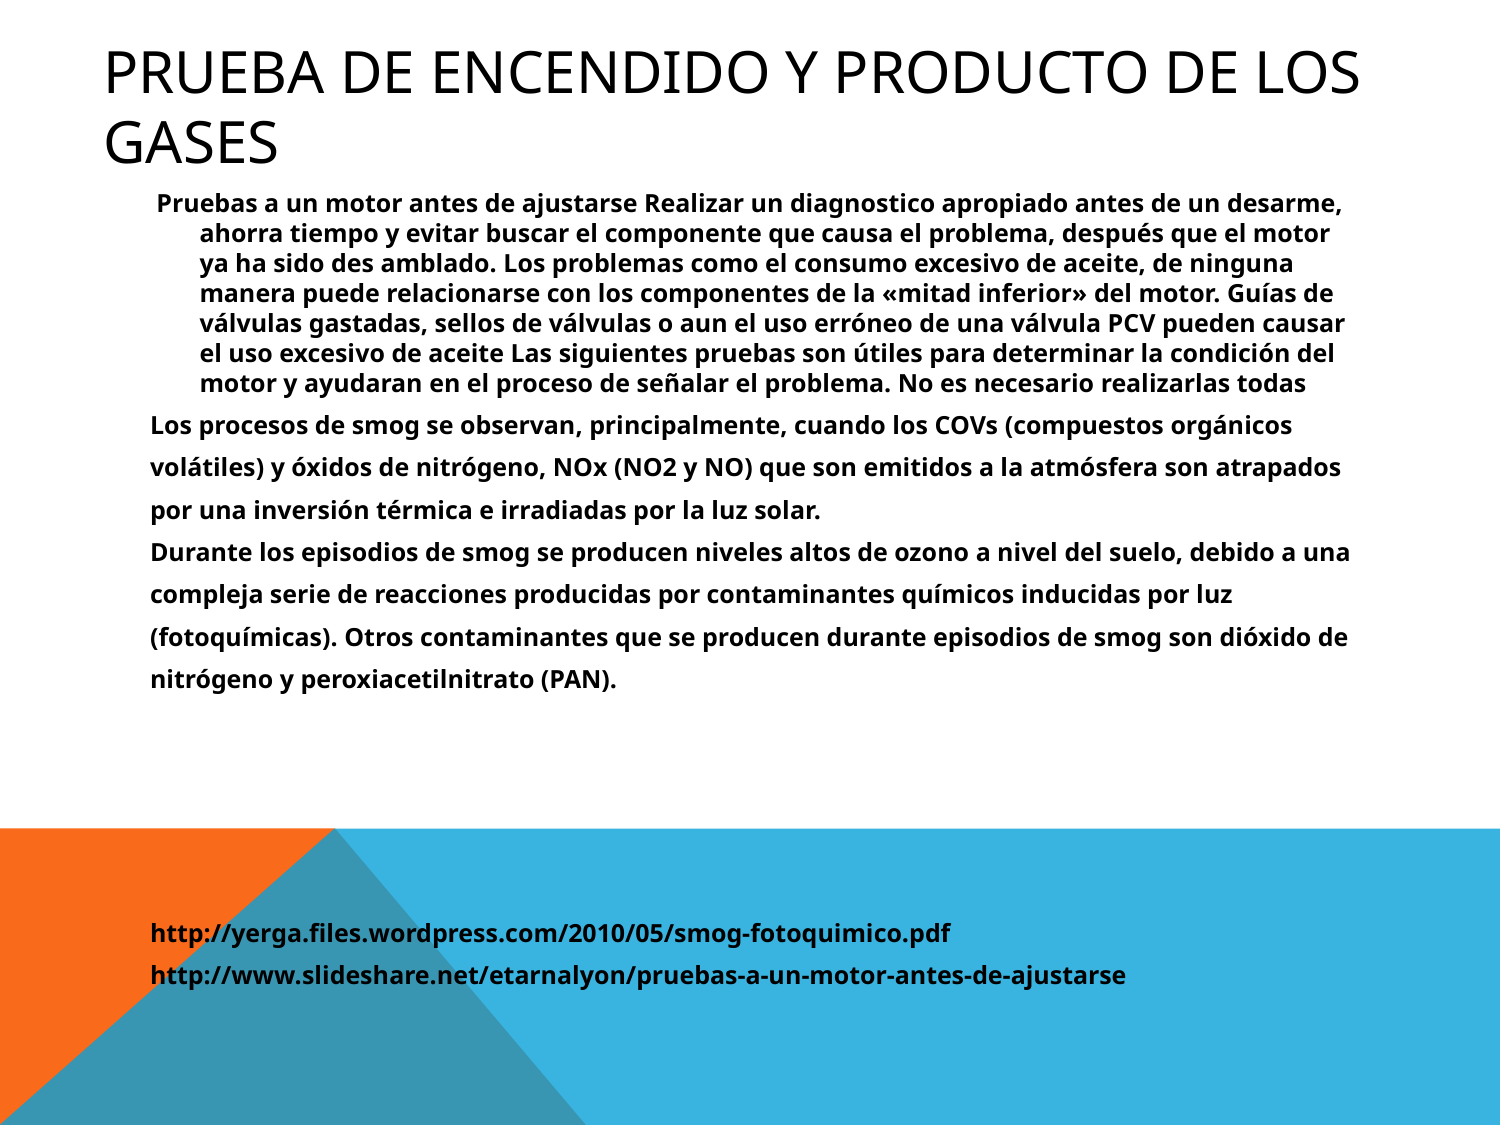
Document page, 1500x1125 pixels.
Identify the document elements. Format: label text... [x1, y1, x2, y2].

title Prueba de encendido y producto de los gases [88, 60, 1459, 150]
list Pruebas a un motor antes de ajustarse Realizar un diagnostico apropiado antes de un desarme, ahorra tiempo y evitar buscar el componente que causa el problema, después que el motor ya ha sido des amblado. Los problemas como el consumo excesivo de aceite, de ninguna manera puede relacionarse con los componentes de la «mitad inferior» del motor. Guías de válvulas gastadas, sellos de válvulas o aun el uso erróneo de una válvula PCV pueden causar el uso excesivo de aceite Las siguientes pruebas son útiles para determinar la condición del motor y ayudaran en el proceso de señalar el problema. No es necesario realizarlas todas Los procesos de smog se observan, principalmente, cuando los COVs (compuestos orgánicos volátiles) y óxidos de nitrógeno, NOx (NO2 y NO) que son emitidos a la atmósfera son atrapados por una inversión térmica e irradiadas por la luz solar. Durante los episodios de smog se producen niveles altos de ozono a nivel del suelo, debido a una compleja serie de reacciones producidas por contaminantes químicos inducidas por luz (fotoquímicas). Otros contaminantes que se producen durante episodios de smog son dióxido de nitrógeno y peroxiacetilnitrato (PAN). http://yerga.files.wordpress.com/2010/05/smog-fotoquimico.pdf http://www.slideshare.net/etarnalyon/pruebas-a-un-motor-antes-de-ajustarse [135, 180, 1369, 1094]
